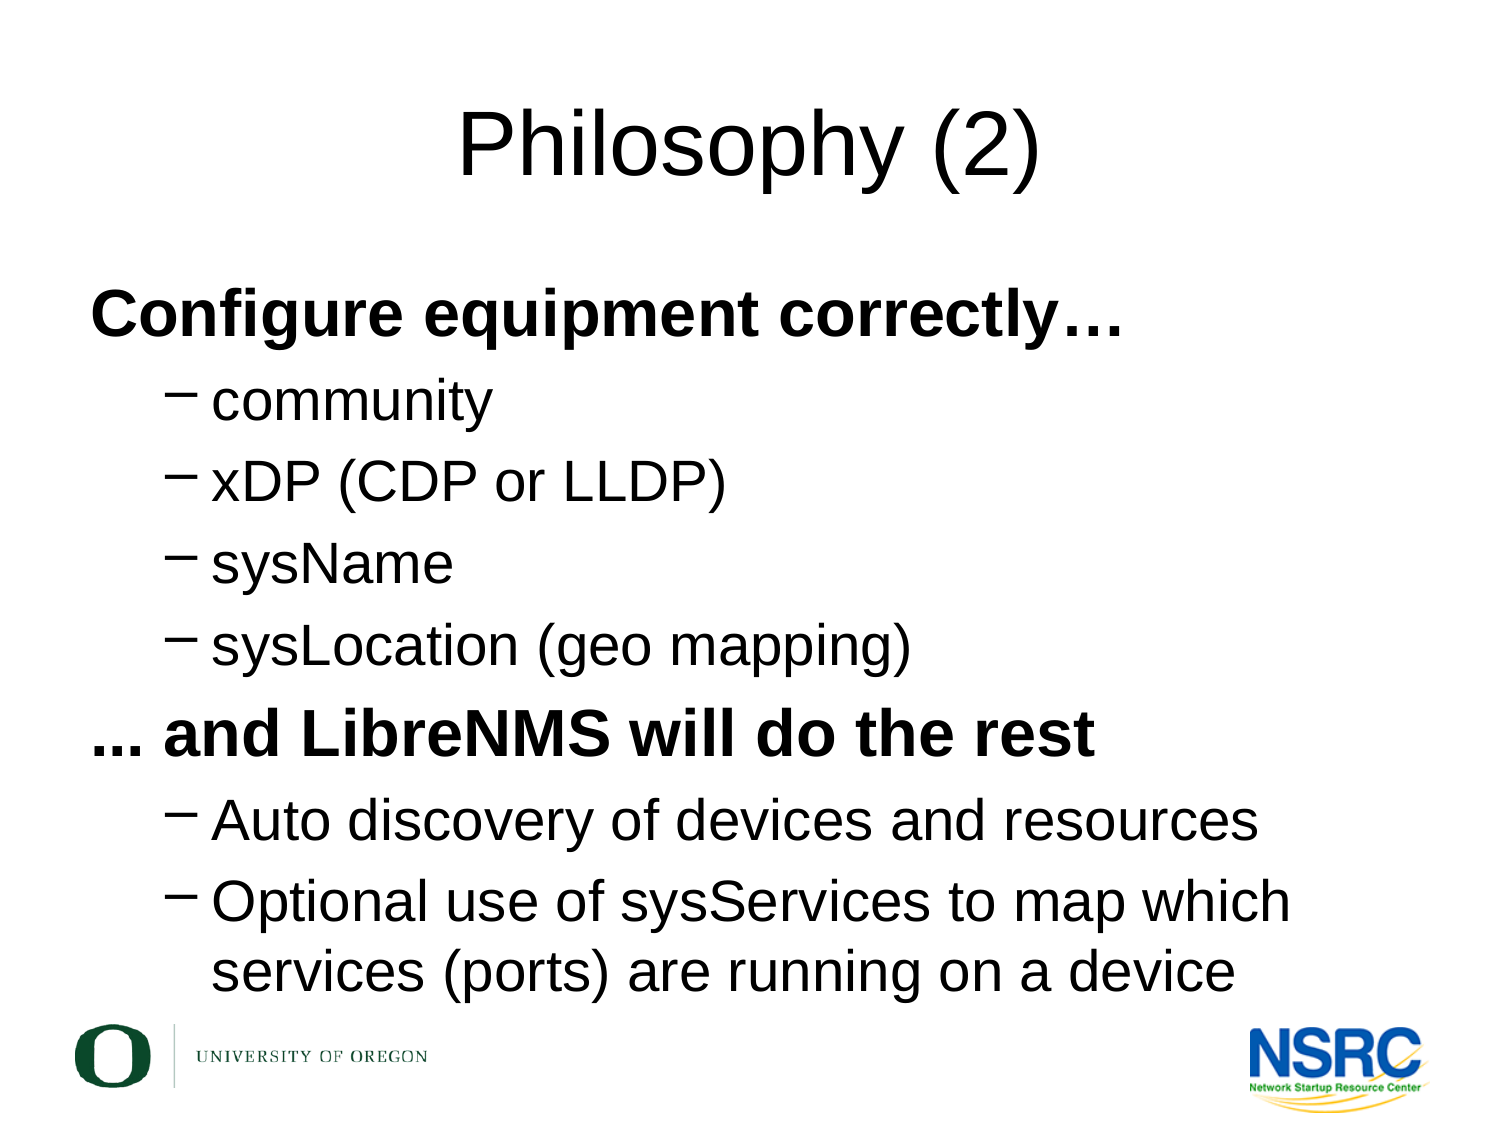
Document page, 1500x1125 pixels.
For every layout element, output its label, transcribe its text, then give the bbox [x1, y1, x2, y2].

list Configure equipment correctly… community xDP (CDP or LLDP) sysName sysLocation (geo mapping) ... and LibreNMS will do the rest Auto discovery of devices and resources Optional use of sysServices to map which services (ports) are running on a device [75, 262, 1425, 1005]
picture [75, 1024, 427, 1088]
title Philosophy (2) [75, 45, 1425, 233]
picture [1250, 1027, 1430, 1113]
